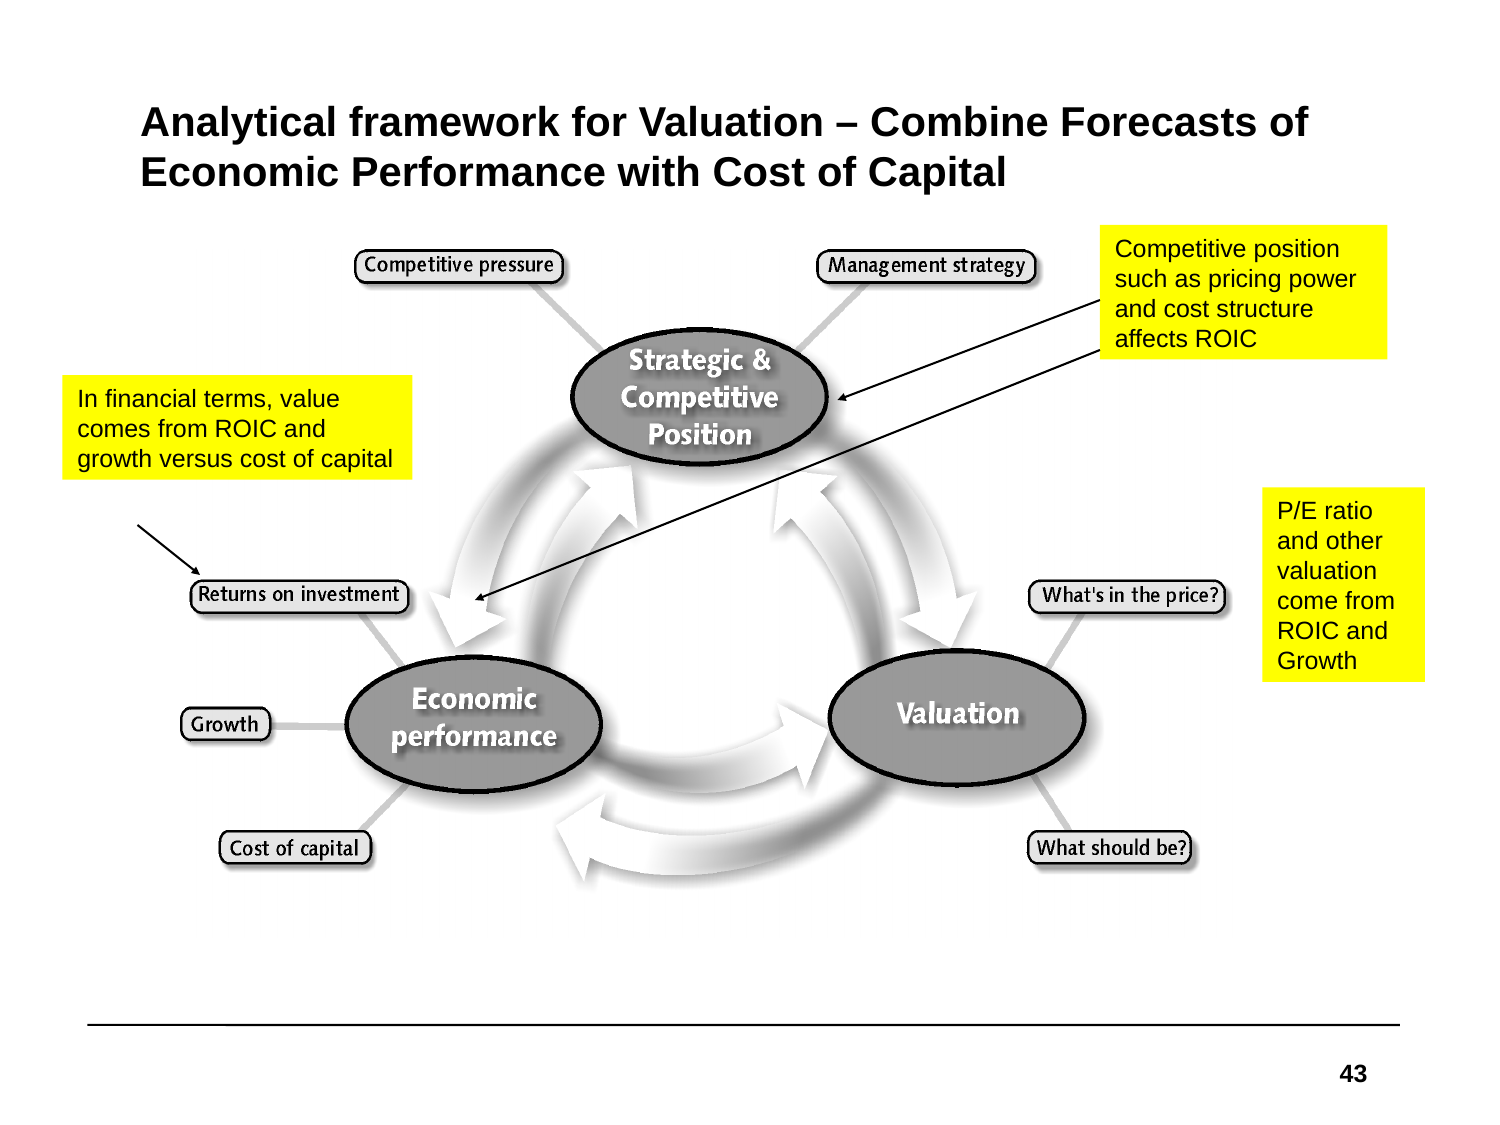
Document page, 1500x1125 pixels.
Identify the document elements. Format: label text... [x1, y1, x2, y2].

text_box P/E ratio and other valuation come from ROIC and Growth [1262, 487, 1425, 682]
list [179, 249, 1233, 938]
title Analytical framework for Valuation – Combine Forecasts of Economic Performance with Cost of Capital [125, 87, 1375, 225]
text_box Competitive position such as pricing power and cost structure affects ROIC [1099, 224, 1388, 360]
text_box In financial terms, value comes from ROIC and growth versus cost of capital [62, 375, 174, 480]
